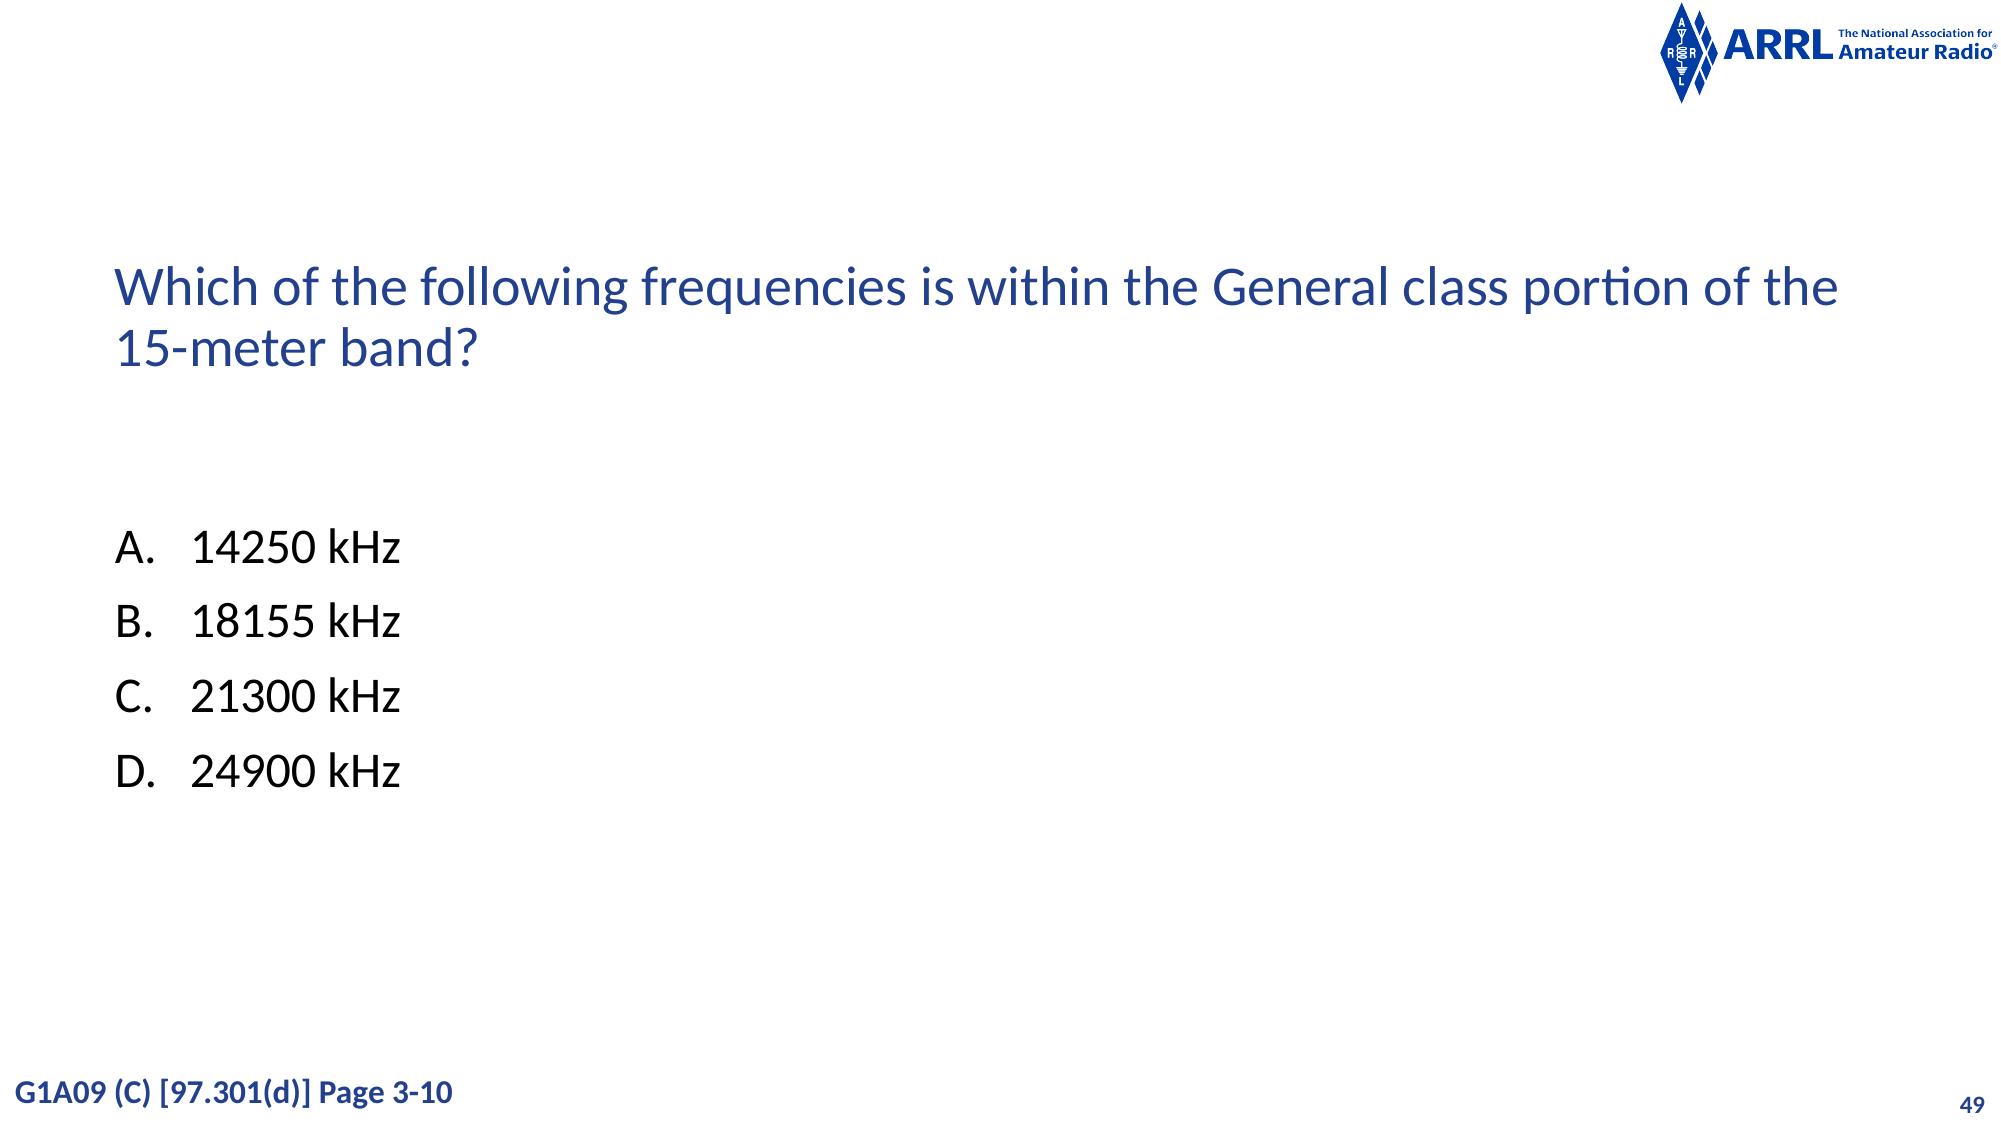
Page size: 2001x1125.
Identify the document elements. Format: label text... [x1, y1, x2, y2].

text_box 49 [1899, 1081, 2000, 1125]
title Which of the following frequencies is within the General class portion of the 15-meter band? [99, 249, 1900, 388]
picture [1658, 0, 1999, 106]
list 14250 kHz 18155 kHz 21300 kHz 24900 kHz [99, 512, 1900, 1005]
text_box G1A09 (C) [97.301(d)] Page 3-10 [0, 1062, 1313, 1118]
